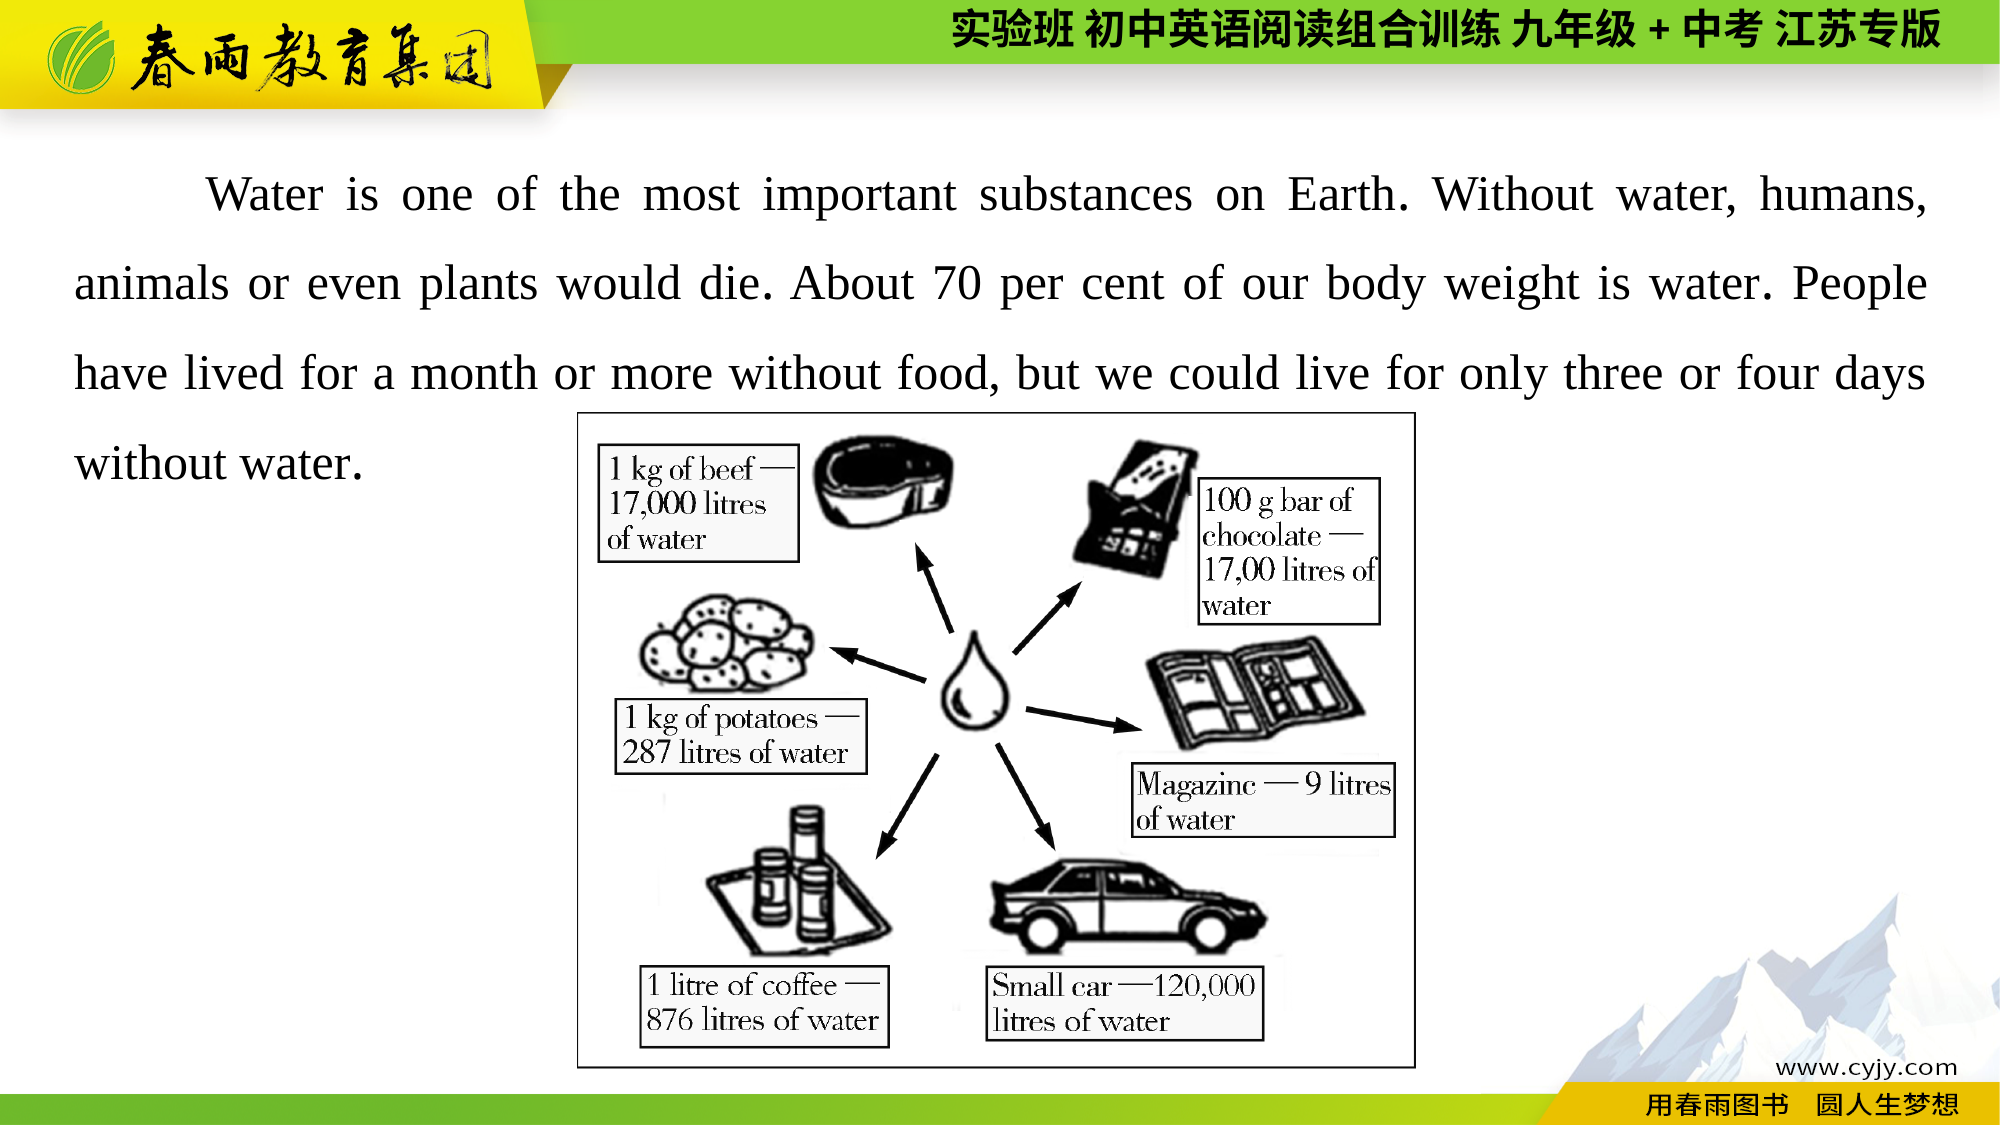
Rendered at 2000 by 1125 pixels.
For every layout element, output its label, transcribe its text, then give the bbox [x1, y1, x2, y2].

picture [0, 0, 2000, 1125]
list Water is one of the most important substances on Earth. Without water, humans, animals or even plants would die. About 70 per cent of our body weight is water. People have lived for a month or more without food, but we could live for only three or four days without water. [59, 122, 1944, 490]
